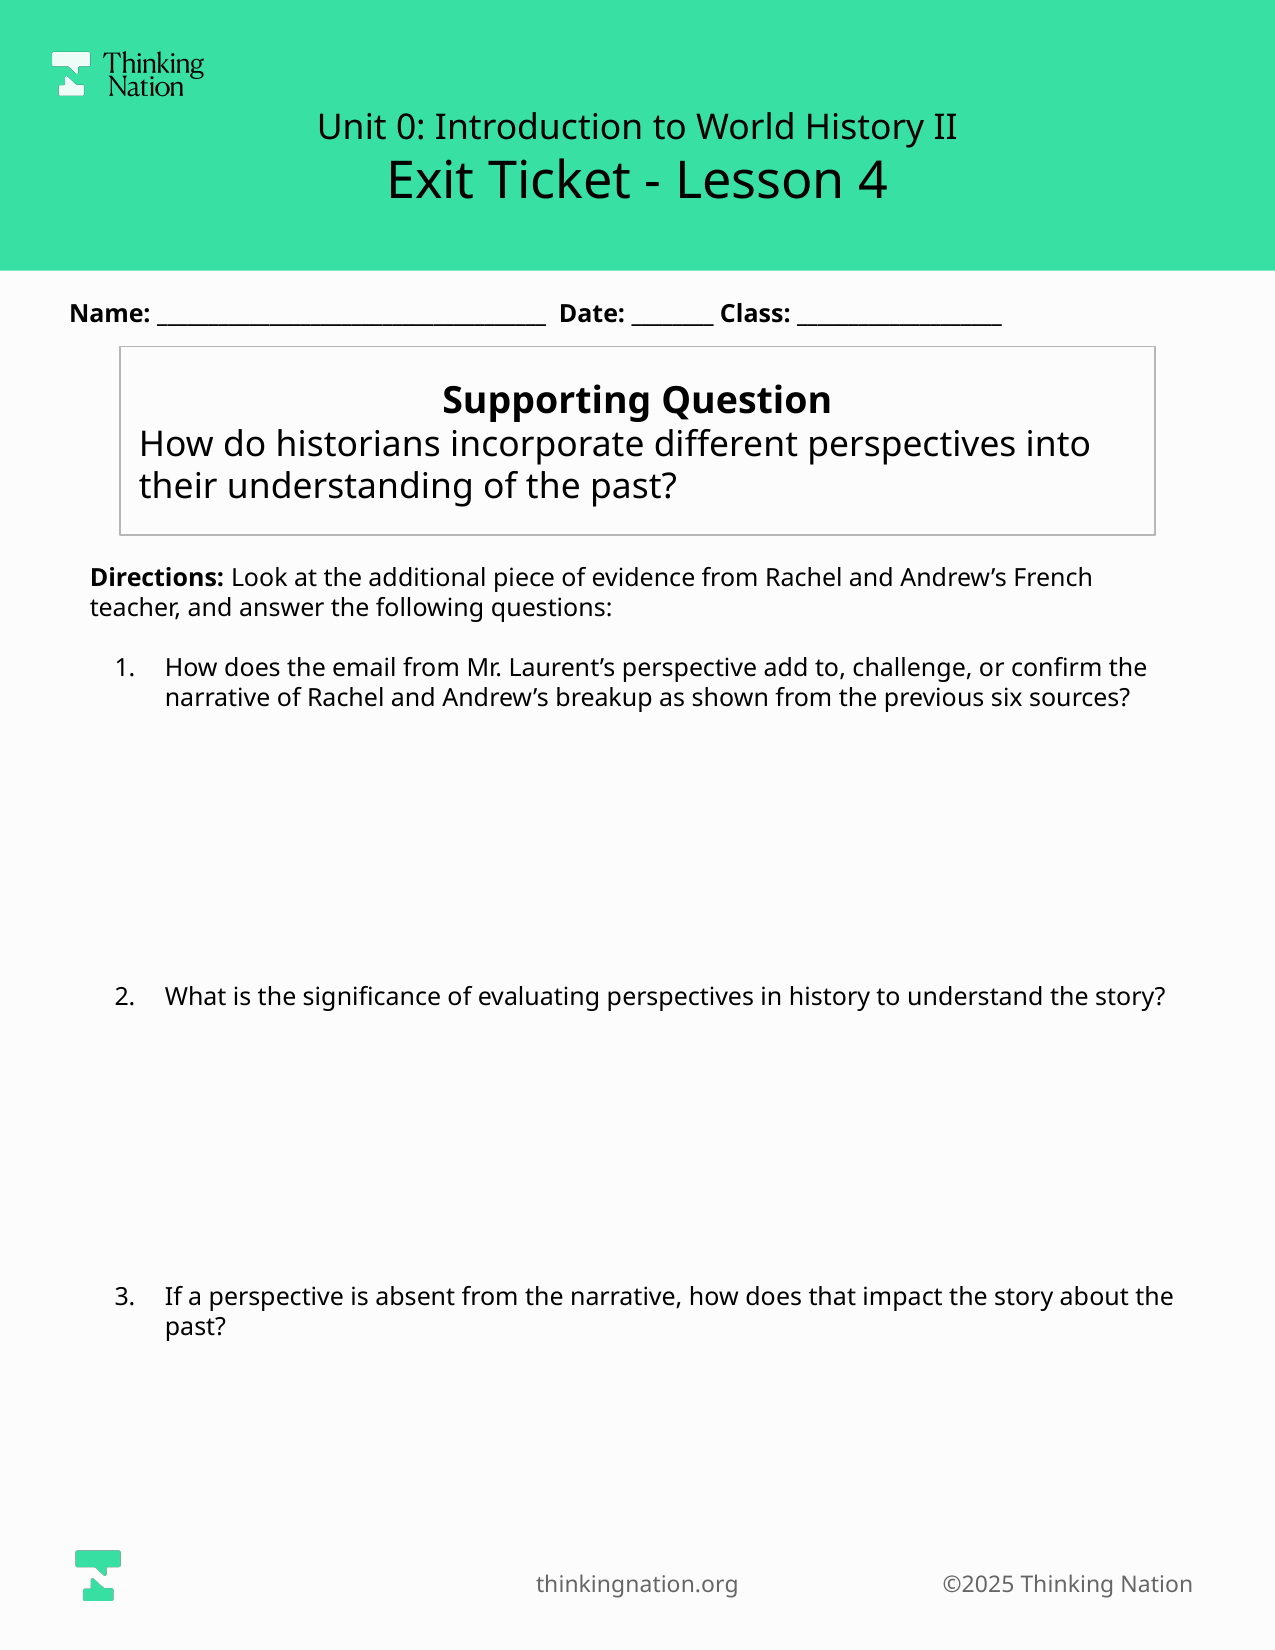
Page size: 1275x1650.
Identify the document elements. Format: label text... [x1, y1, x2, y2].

text_box Name: ______________________________________ Date: ________ Class: ____________________ [54, 282, 1221, 342]
text_box ©2025 Thinking Nation [907, 1553, 1210, 1605]
text_box Supporting Question How do historians incorporate different perspectives into their understanding of the past? [119, 346, 1156, 535]
text_box Directions: Look at the additional piece of evidence from Rachel and Andrew’s French teacher, and answer the following questions: How does the email from Mr. Laurent’s perspective add to, challenge, or confirm the narrative of Rachel and Andrew’s breakup as shown from the previous six sources? What is the significance of evaluating perspectives in history to understand the story? If a perspective is absent from the narrative, how does that impact the story about the past? [74, 546, 1201, 1356]
picture [62, 1539, 134, 1612]
picture [35, 37, 210, 110]
text_box thinkingnation.org [486, 1553, 789, 1605]
text_box Unit 0: Introduction to World History II Exit Ticket - Lesson 4 [0, 0, 1275, 271]
